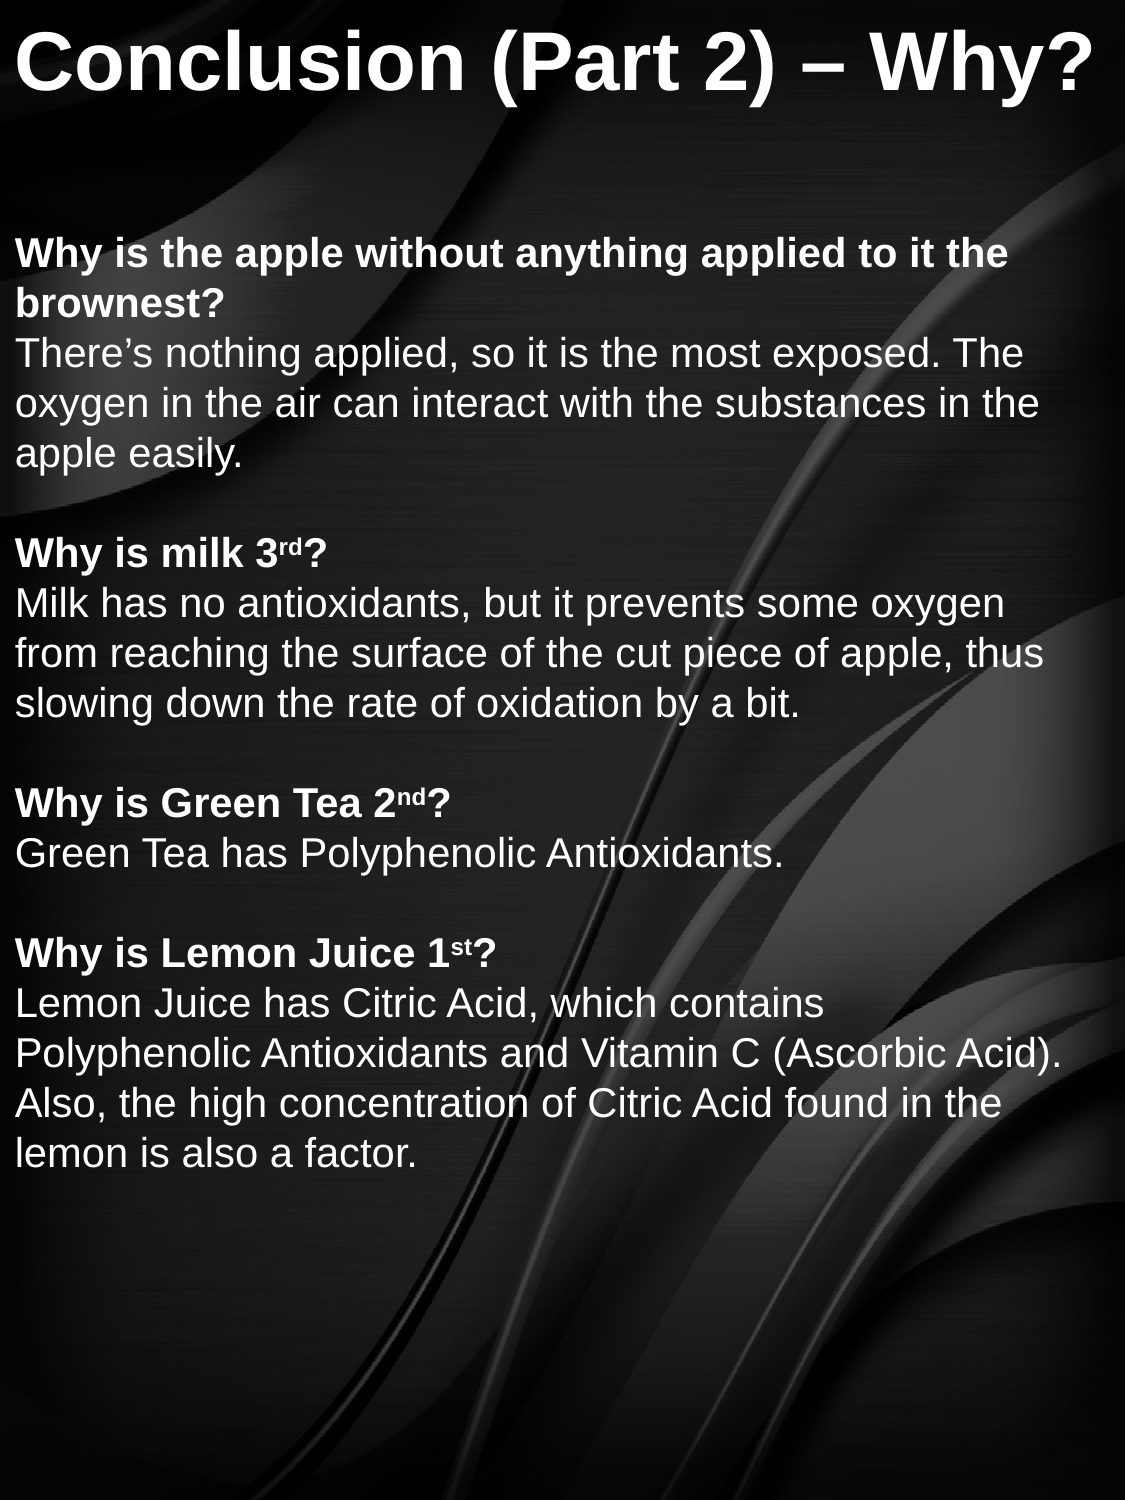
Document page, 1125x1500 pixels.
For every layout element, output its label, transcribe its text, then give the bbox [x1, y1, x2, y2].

picture [0, 150, 1125, 1500]
text_box Why is the apple without anything applied to it the brownest? There’s nothing applied, so it is the most exposed. The oxygen in the air can interact with the substances in the apple easily. Why is milk 3rd? Milk has no antioxidants, but it prevents some oxygen from reaching the surface of the cut piece of apple, thus slowing down the rate of oxidation by a bit. Why is Green Tea 2nd? Green Tea has Polyphenolic Antioxidants. Why is Lemon Juice 1st? Lemon Juice has Citric Acid, which contains Polyphenolic Antioxidants and Vitamin C (Ascorbic Acid). Also, the high concentration of Citric Acid found in the lemon is also a factor. [0, 218, 1083, 1184]
text_box Conclusion (Part 2) – Why? [0, 0, 1125, 150]
